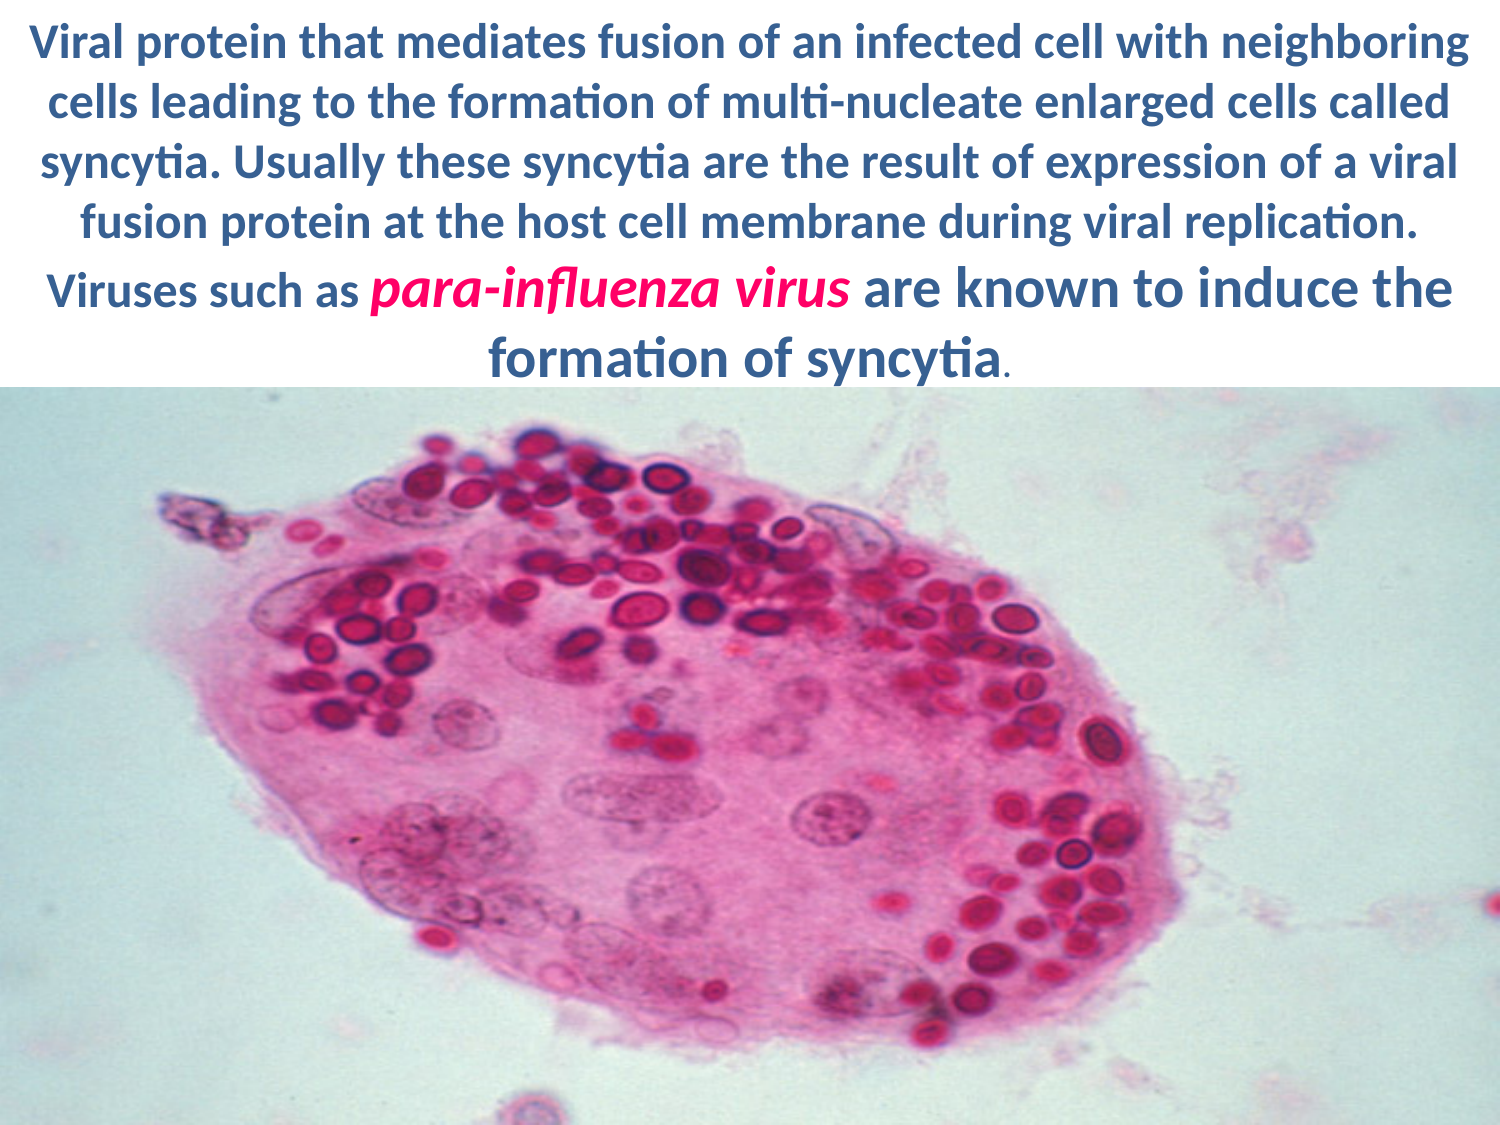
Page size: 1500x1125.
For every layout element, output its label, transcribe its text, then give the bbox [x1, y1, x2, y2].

title Viral protein that mediates fusion of an infected cell with neighboring cells leading to the formation of multi-nucleate enlarged cells called syncytia. Usually these syncytia are the result of expression of a viral fusion protein at the host cell membrane during viral replication. Viruses such as para-influenza virus are known to induce the formation of syncytia. [0, 0, 1500, 386]
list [0, 387, 1500, 1125]
